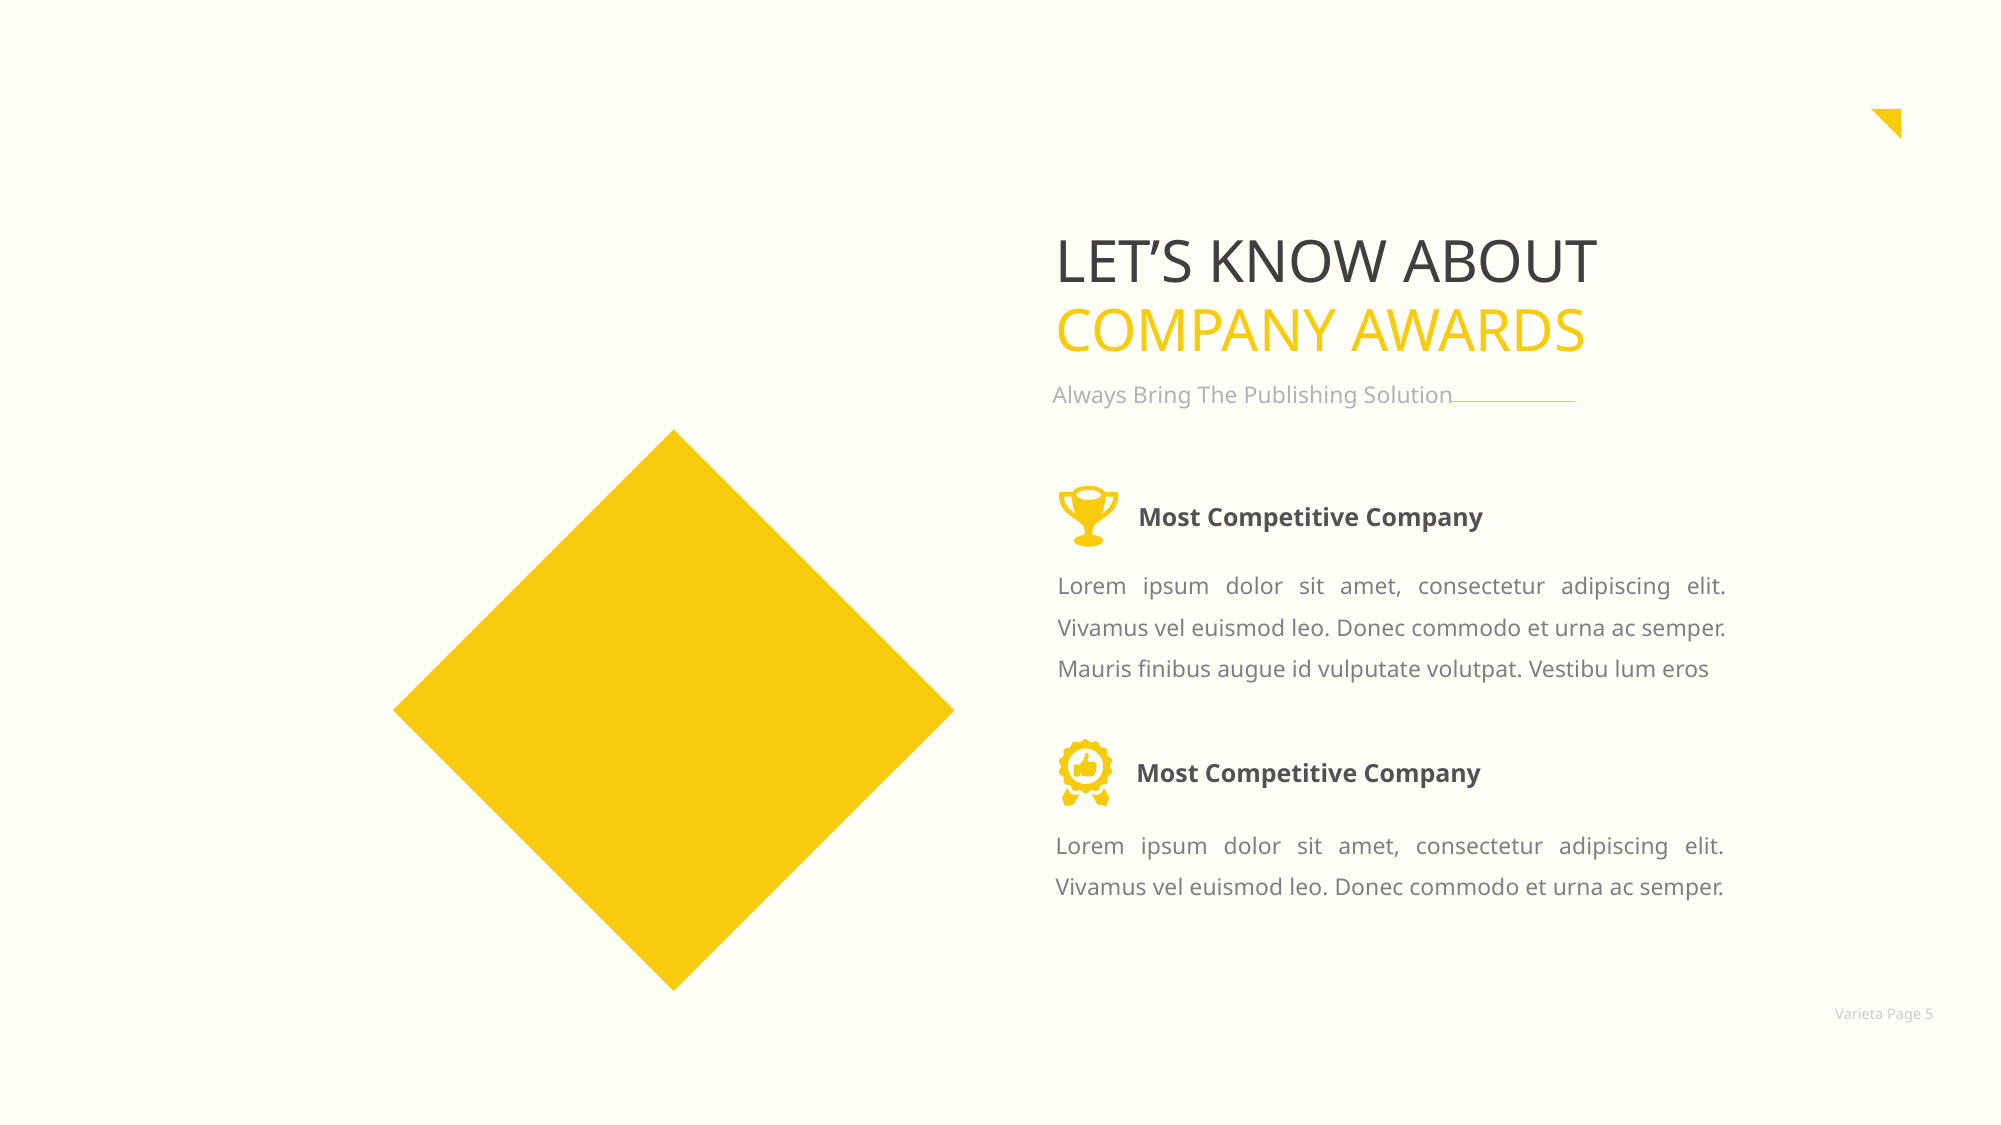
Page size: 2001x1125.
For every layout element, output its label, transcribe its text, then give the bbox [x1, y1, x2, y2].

text_box Most Competitive Company [1121, 749, 1517, 795]
text_box LET’S KNOW ABOUT COMPANY AWARDS [1040, 216, 1740, 371]
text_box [1058, 739, 1113, 806]
text_box Lorem ipsum dolor sit amet, consectetur adipiscing elit. Vivamus vel euismod leo. Donec commodo et urna ac semper. [1040, 810, 1740, 908]
text_box Lorem ipsum dolor sit amet, consectetur adipiscing elit. Vivamus vel euismod leo. Donec commodo et urna ac semper. Mauris finibus augue id vulputate volutpat. Vestibu lum eros [1042, 550, 1742, 690]
text_box Most Competitive Company [1123, 493, 1518, 539]
text_box Always Bring The Publishing Solution [1037, 372, 1469, 416]
text_box Varieta Page 5 [1757, 997, 1949, 1032]
text_box [1868, 107, 1903, 142]
text_box [1058, 485, 1119, 547]
picture [60, 102, 955, 992]
